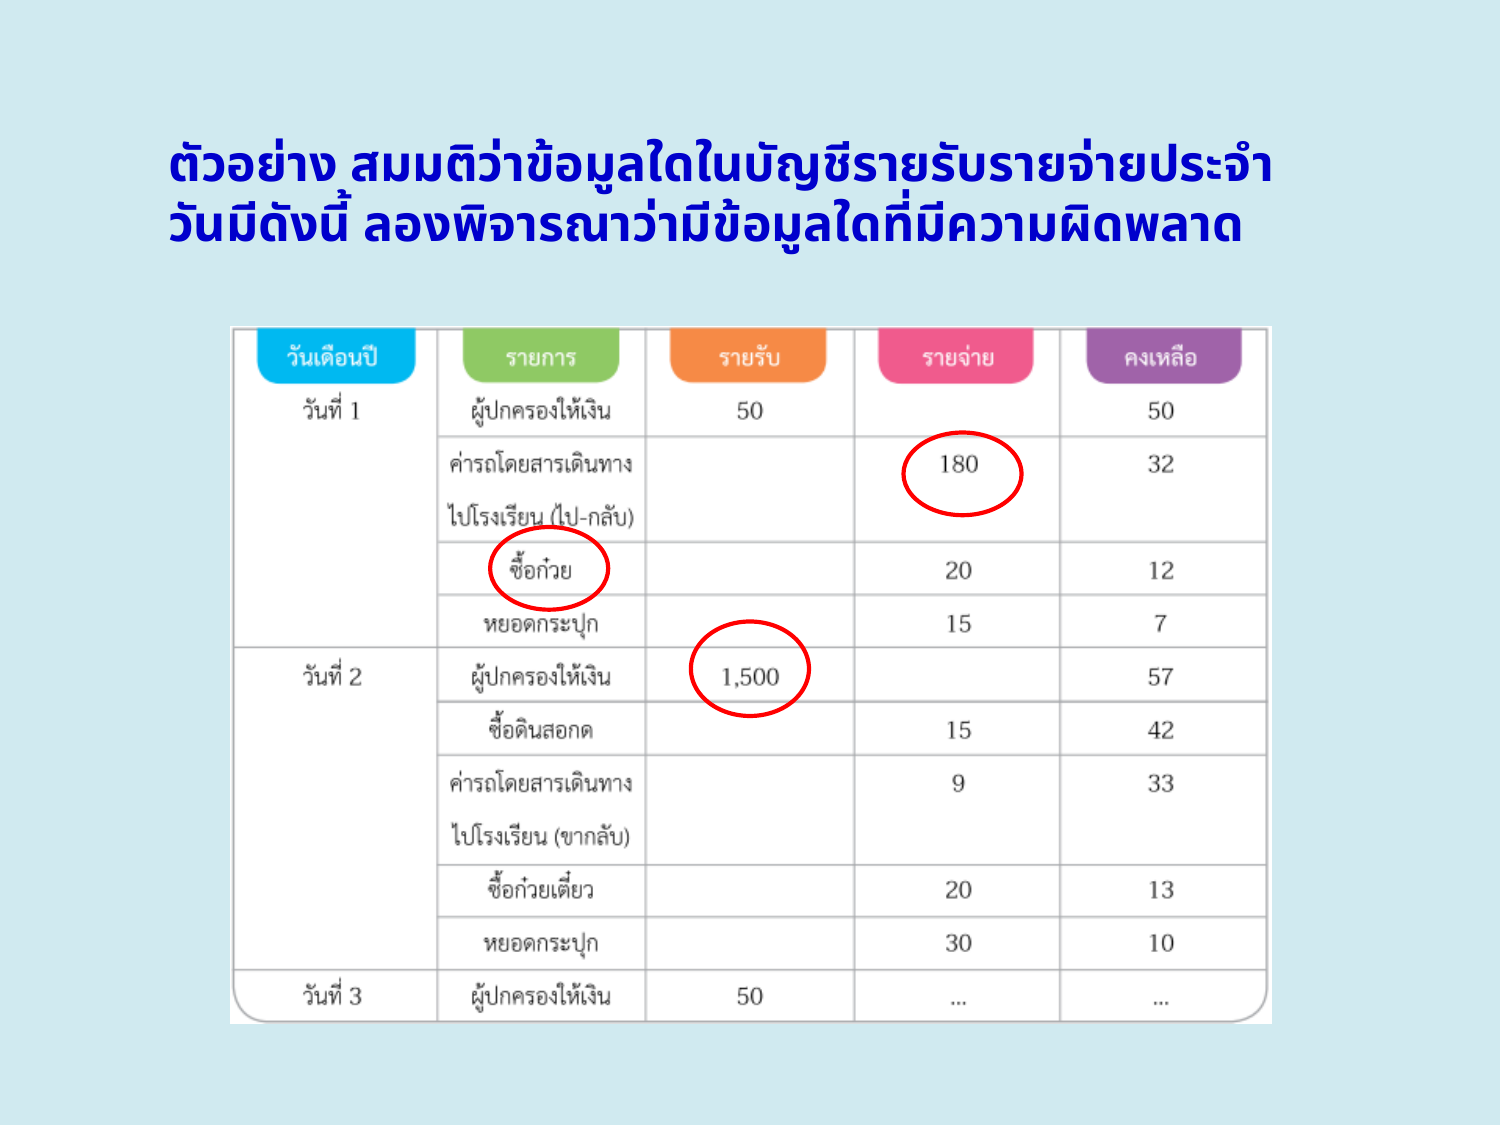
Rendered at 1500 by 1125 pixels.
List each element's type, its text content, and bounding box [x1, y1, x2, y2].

text_box ตัวอย่าง สมมติว่าข้อมูลใดในบัญชีรายรับรายจ่ายประจำวันมีดังนี้ ลองพิจารณาว่ามีข้อมูลใดที่มีความผิดพลาด [153, 124, 1317, 275]
picture [230, 325, 1272, 1024]
